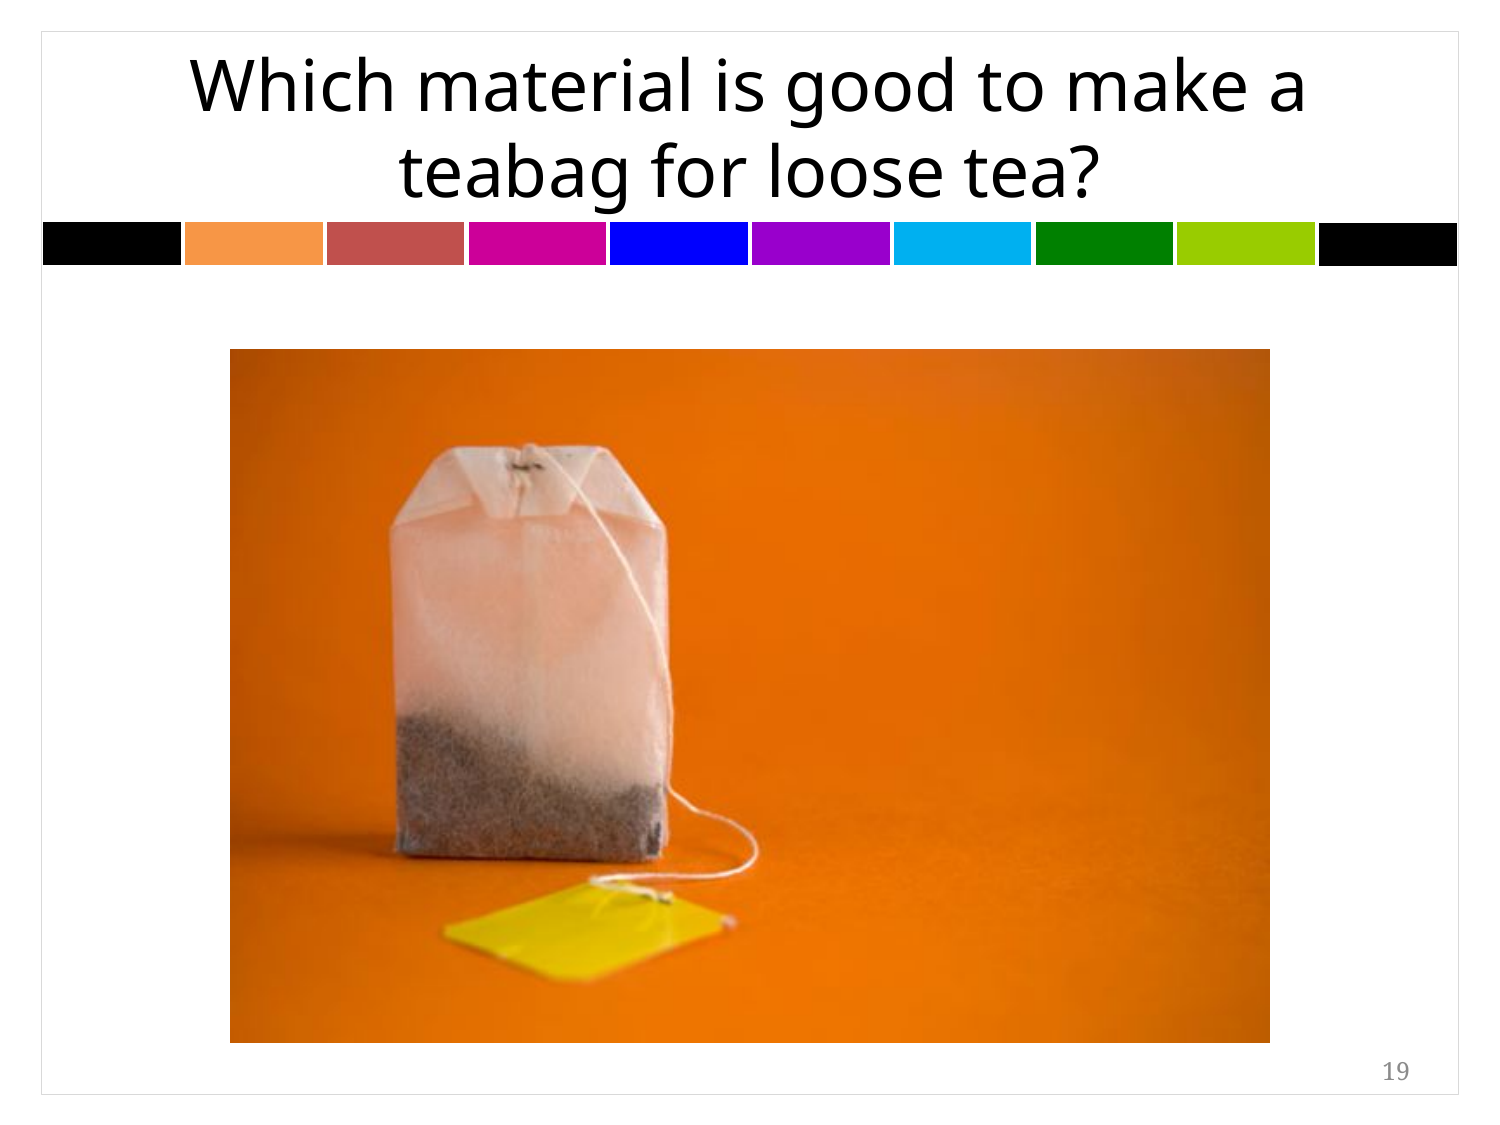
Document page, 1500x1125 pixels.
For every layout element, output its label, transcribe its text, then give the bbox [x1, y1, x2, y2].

picture [229, 349, 1270, 1043]
title Which material is good to make a teabag for loose tea? [74, 32, 1425, 220]
slide_number 19 [1074, 1042, 1425, 1103]
